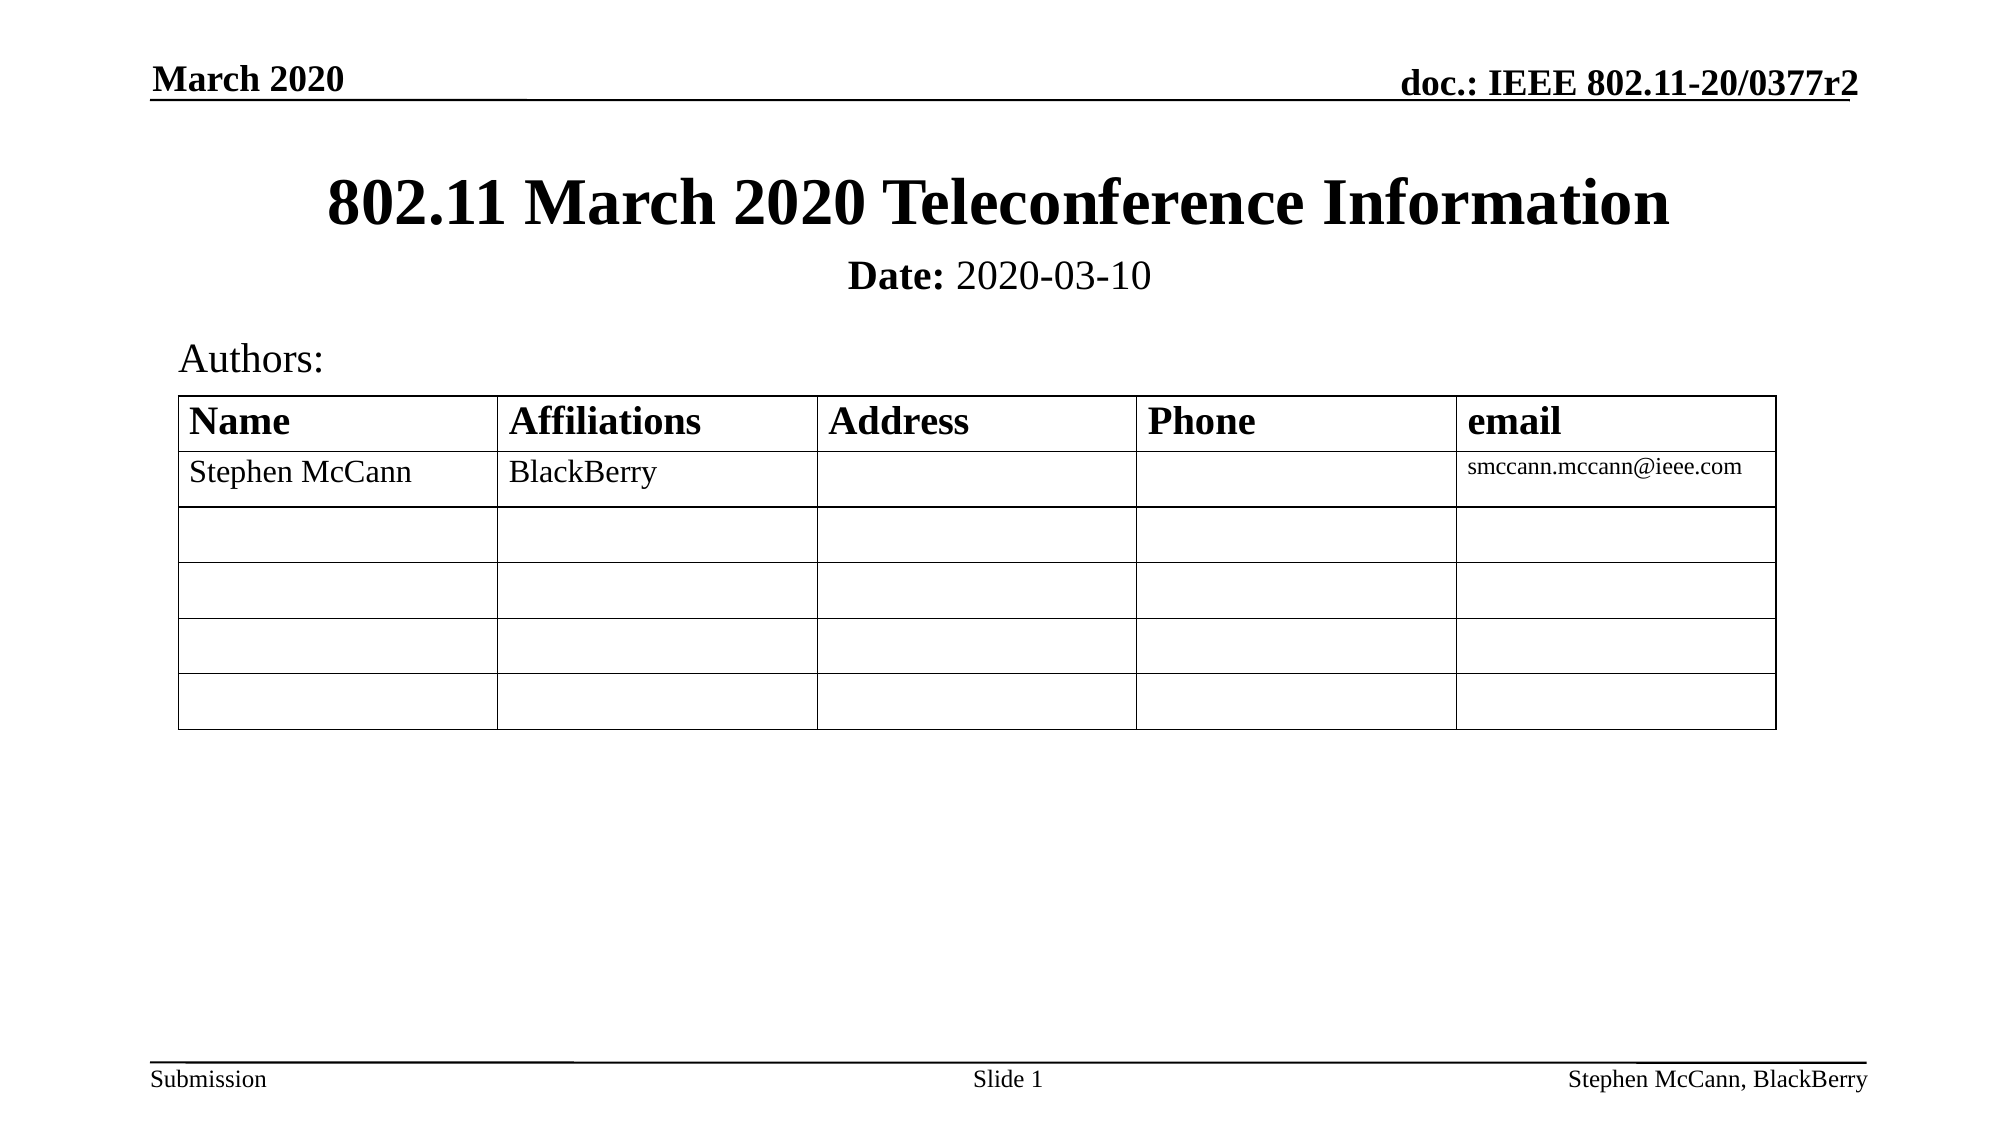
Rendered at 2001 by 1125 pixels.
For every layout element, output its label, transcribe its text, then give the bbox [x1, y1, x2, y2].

slide_number Slide 1 [950, 1061, 1067, 1123]
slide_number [152, 54, 563, 100]
subtitle Date: 2020-03-10 [299, 239, 1701, 319]
text_box Authors: [162, 323, 401, 387]
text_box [162, 395, 1825, 800]
footer Stephen McCann, BlackBerry [1171, 1061, 1869, 1093]
title 802.11 March 2020 Teleconference Information [149, 76, 1851, 319]
